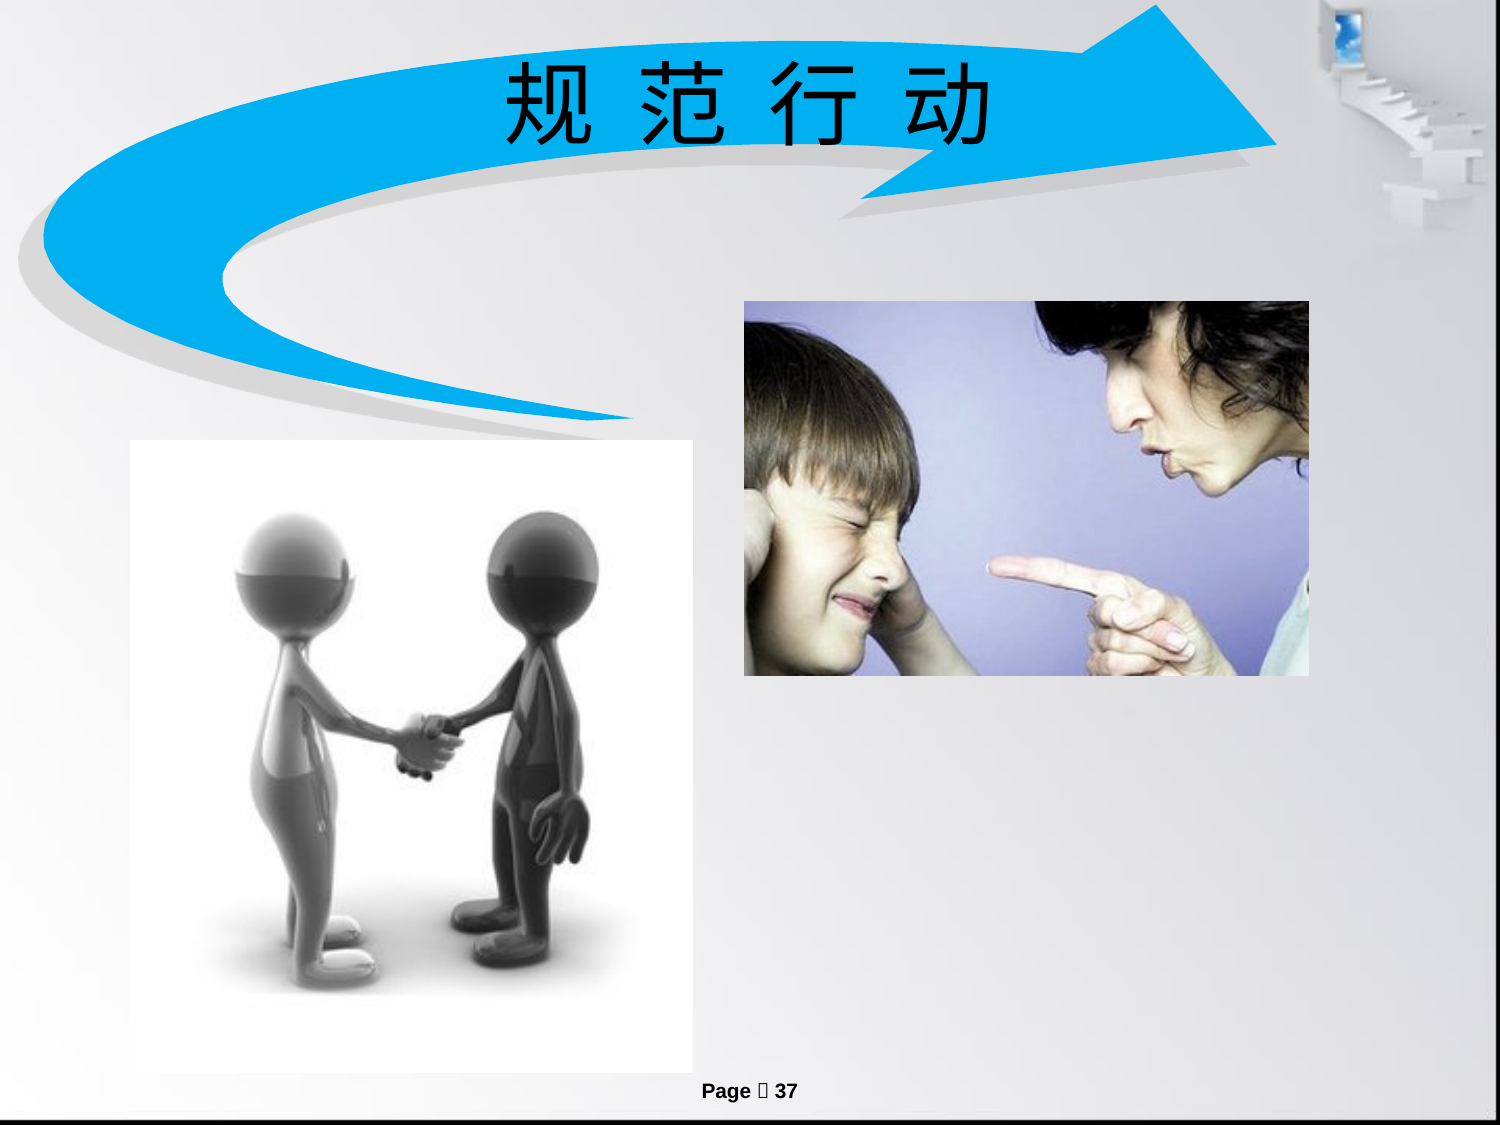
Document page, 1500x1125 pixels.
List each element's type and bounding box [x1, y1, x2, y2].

text_box [43, 4, 1278, 421]
picture [0, 0, 1500, 1125]
list [744, 300, 1309, 677]
